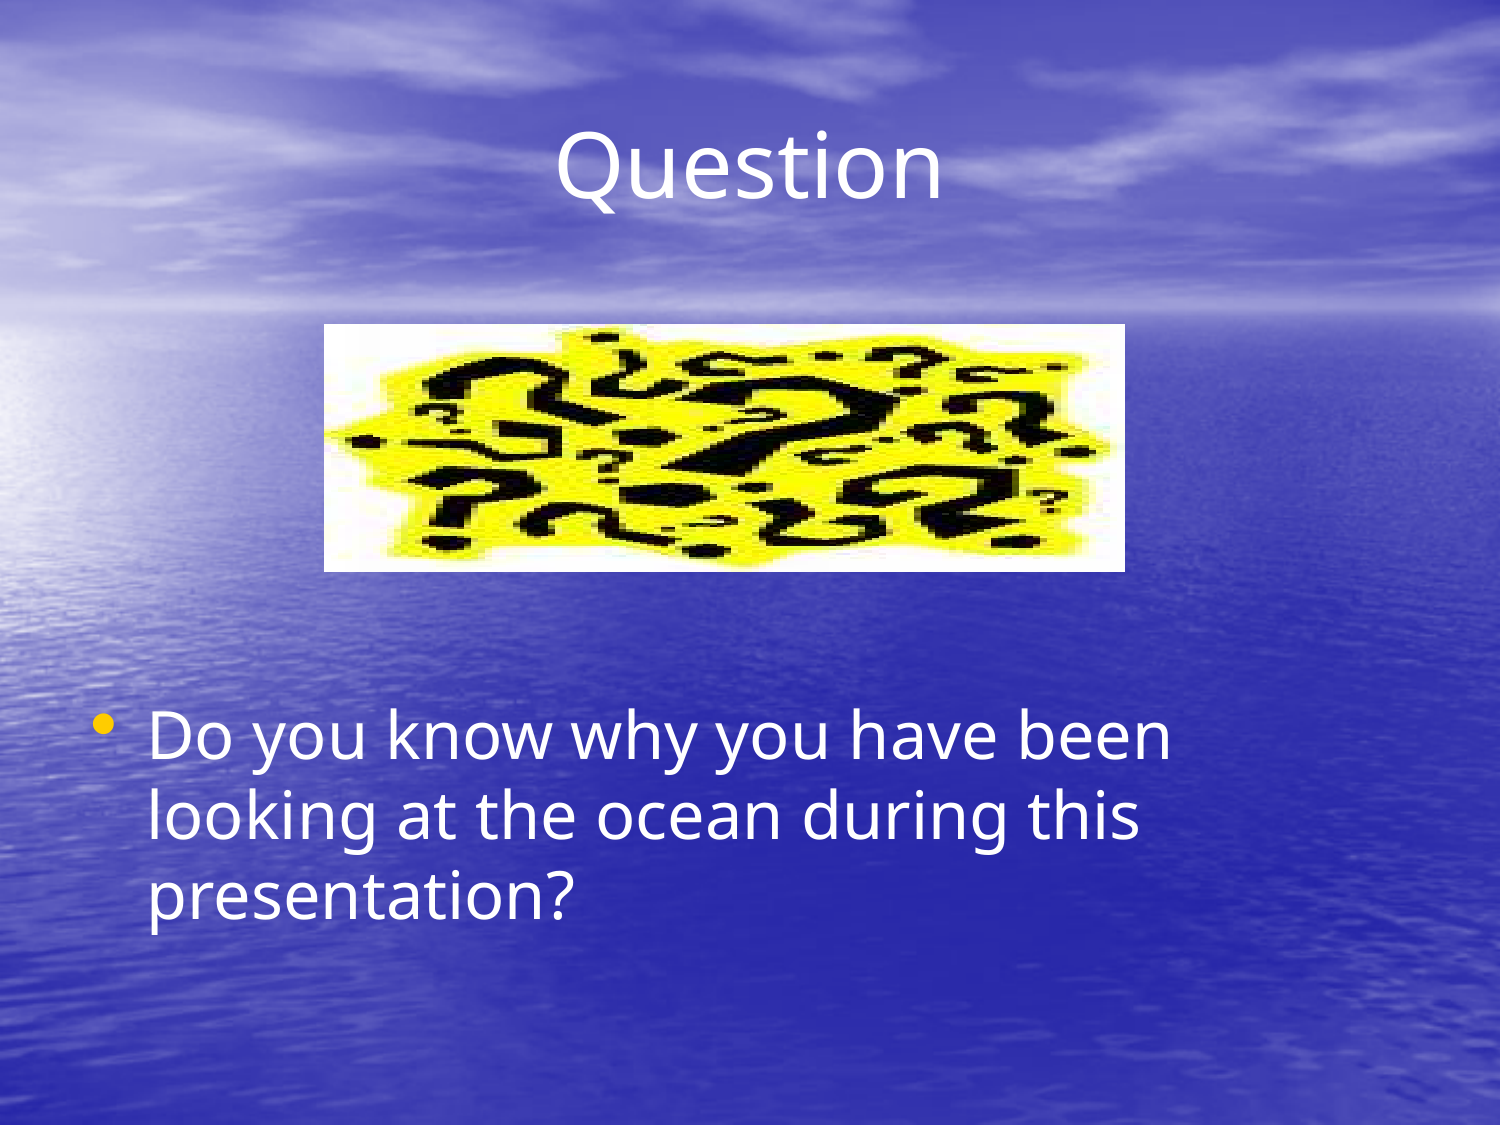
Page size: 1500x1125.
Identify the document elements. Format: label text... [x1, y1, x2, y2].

title Question [74, 47, 1426, 276]
list Do you know why you have been looking at the ocean during this presentation? [74, 312, 1426, 988]
picture [324, 324, 1126, 572]
